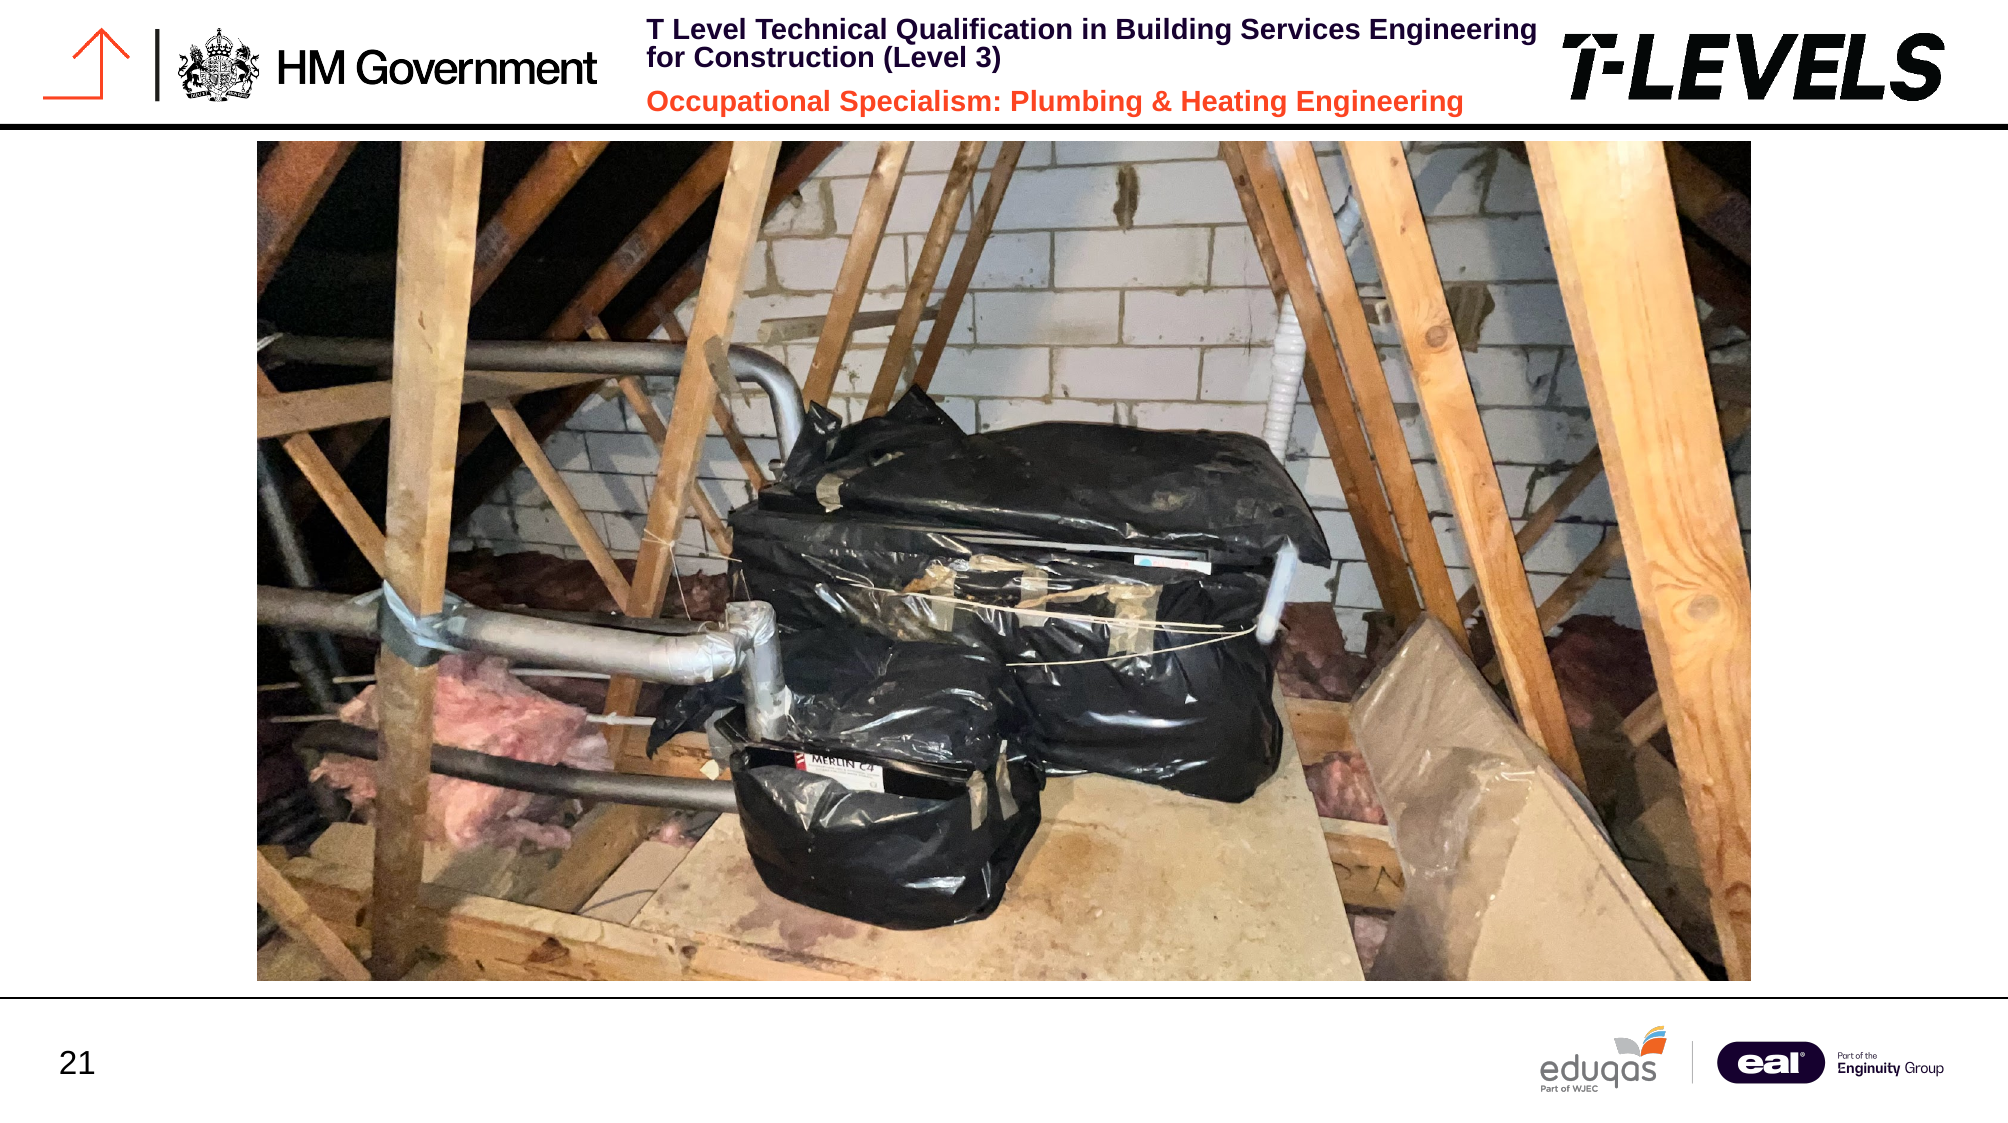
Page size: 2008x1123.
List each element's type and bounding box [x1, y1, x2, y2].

picture [38, 27, 136, 100]
picture [257, 140, 1751, 982]
picture [155, 28, 597, 102]
picture [1535, 1021, 1949, 1097]
picture [1543, 25, 1964, 108]
